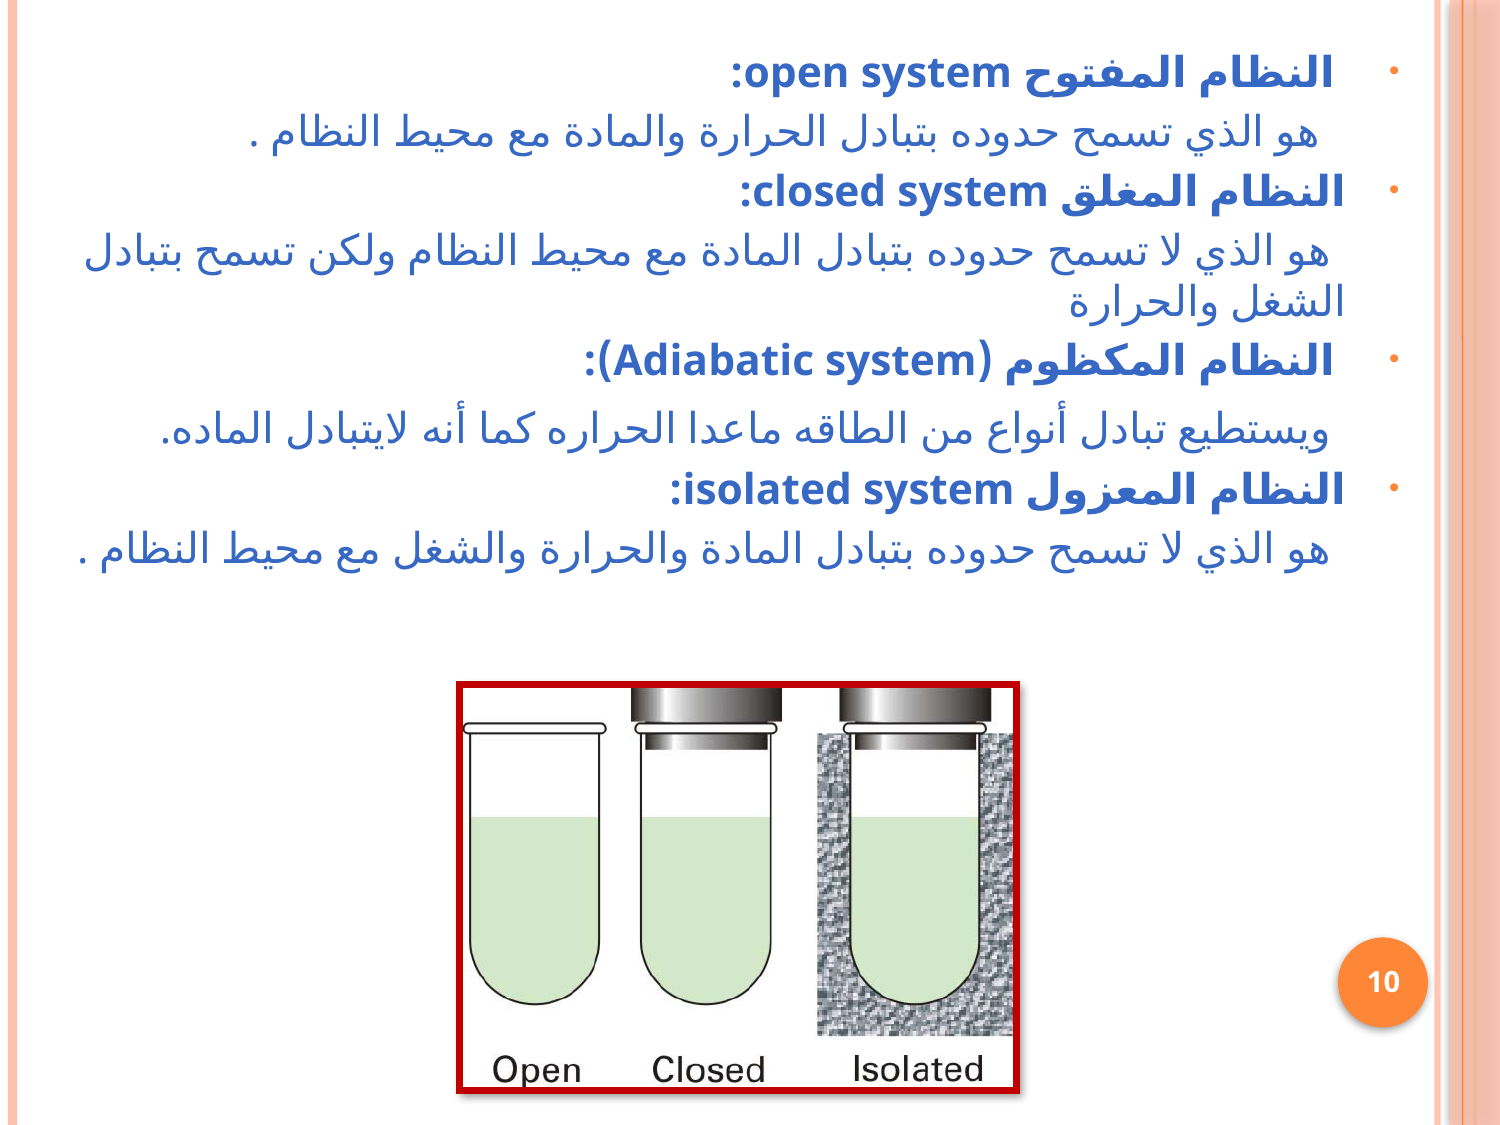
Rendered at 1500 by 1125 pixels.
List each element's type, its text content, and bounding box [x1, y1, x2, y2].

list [461, 686, 1014, 1088]
text_box النظام المفتوح open system: هو الذي تسمح حدوده بتبادل الحرارة والمادة مع محيط النظام . النظام المغلق closed system: هو الذي لا تسمح حدوده بتبادل المادة مع محيط النظام ولكن تسمح بتبادل الشغل والحرارة النظام المكظوم (Adiabatic system): ويستطيع تبادل أنواع من الطاقه ماعدا الحراره كما أنه لايتبادل الماده. النظام المعزول isolated system: هو الذي لا تسمح حدوده بتبادل المادة والحرارة والشغل مع محيط النظام . [37, 37, 1413, 588]
slide_number 10 [1333, 940, 1434, 1027]
